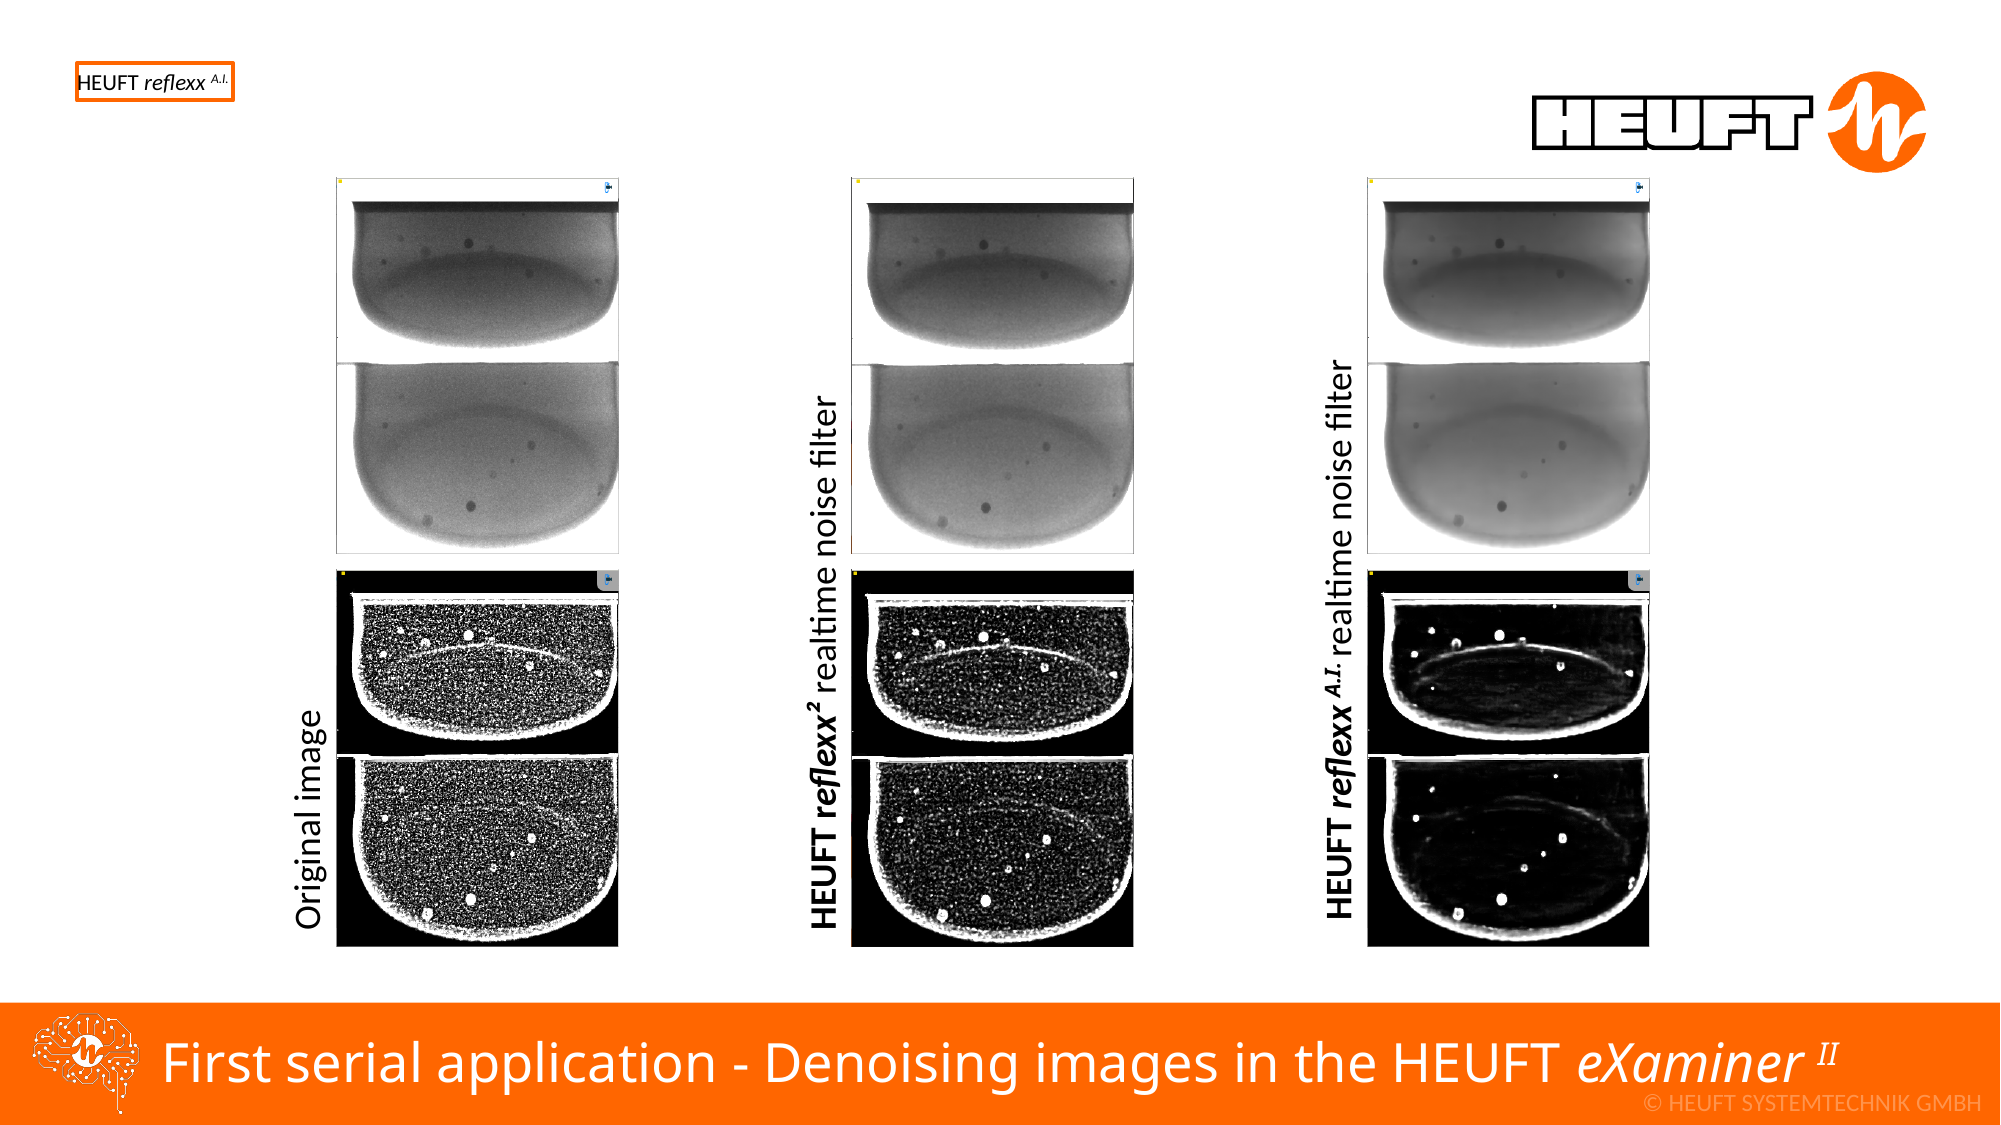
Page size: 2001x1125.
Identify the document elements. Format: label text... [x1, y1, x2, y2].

picture [1532, 71, 1927, 173]
picture [851, 177, 1134, 554]
list First serial application - Denoising images in the HEUFT eXaminer II [0, 1002, 2000, 1125]
picture [851, 569, 1650, 1002]
picture [335, 569, 619, 947]
text_box Original image [275, 695, 335, 945]
list HEUFT reflexx A.I. [75, 61, 235, 102]
picture [335, 177, 619, 554]
picture [30, 1012, 141, 1116]
picture [1367, 177, 1650, 554]
text_box HEUFT reflexx A.I. realtime noise filter [1306, 344, 1367, 936]
text_box HEUFT reflexx² realtime noise filter [791, 381, 851, 946]
